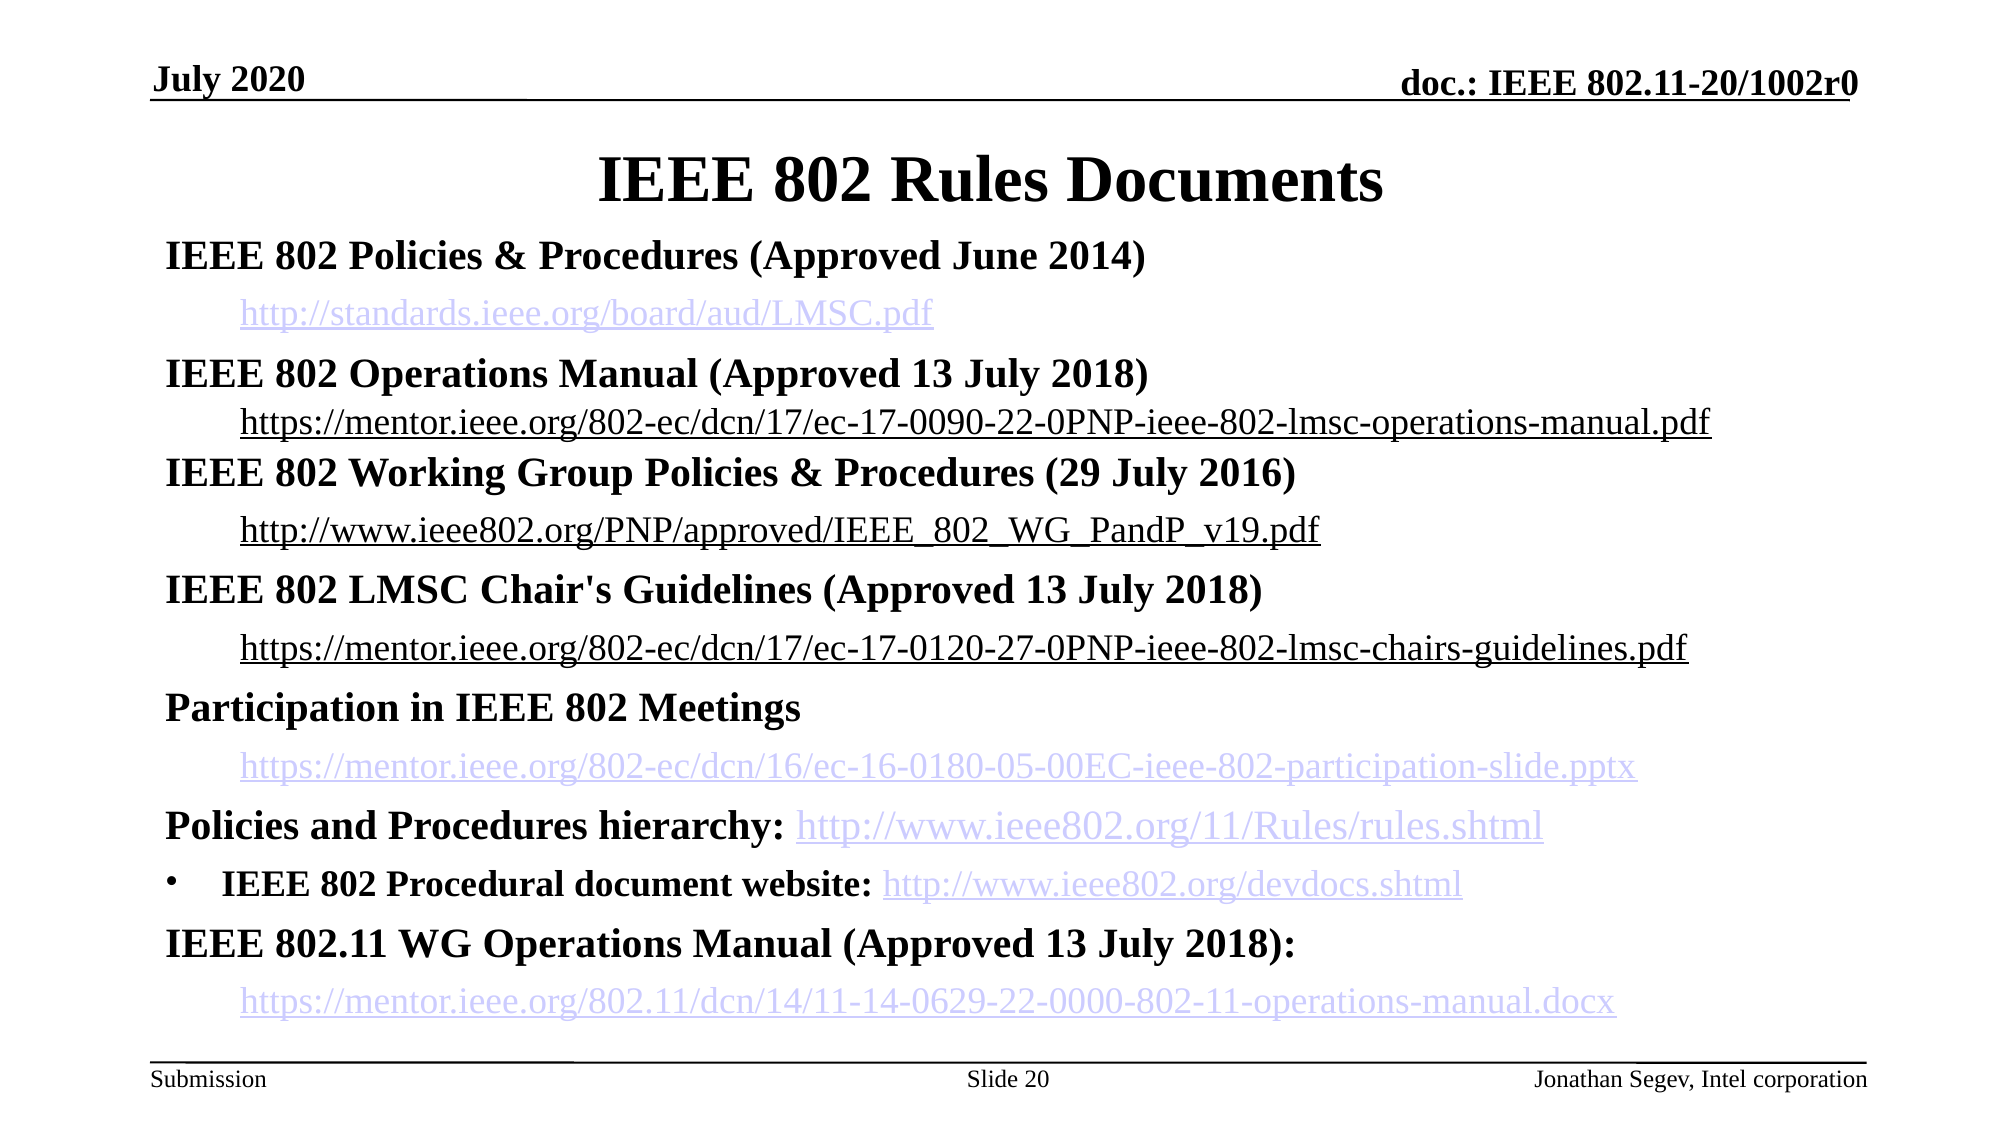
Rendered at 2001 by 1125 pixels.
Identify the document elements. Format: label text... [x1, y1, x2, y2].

slide_number Slide 20 [950, 1061, 1067, 1123]
footer Jonathan Segev, Intel corporation [1171, 1061, 1869, 1093]
list IEEE 802 Policies & Procedures (Approved June 2014) http://standards.ieee.org/board/aud/LMSC.pdf IEEE 802 Operations Manual (Approved 13 July 2018) https://mentor.ieee.org/802-ec/dcn/17/ec-17-0090-22-0PNP-ieee-802-lmsc-operations-manual.pdf IEEE 802 Working Group Policies & Procedures (29 July 2016) http://www.ieee802.org/PNP/approved/IEEE_802_WG_PandP_v19.pdf IEEE 802 LMSC Chair's Guidelines (Approved 13 July 2018) https://mentor.ieee.org/802-ec/dcn/17/ec-17-0120-27-0PNP-ieee-802-lmsc-chairs-guidelines.pdf Participation in IEEE 802 Meetings https://mentor.ieee.org/802-ec/dcn/16/ec-16-0180-05-00EC-ieee-802-participation-slide.pptx Policies and Procedures hierarchy: http://www.ieee802.org/11/Rules/rules.shtml IEEE 802 Procedural document website: http://www.ieee802.org/devdocs.shtml IEEE 802.11 WG Operations Manual (Approved 13 July 2018): https://mentor.ieee.org/802.11/dcn/14/11-14-0629-22-0000-802-11-operations-manual.docx [149, 219, 1850, 1003]
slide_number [152, 54, 563, 100]
title IEEE 802 Rules Documents [149, 112, 1850, 219]
